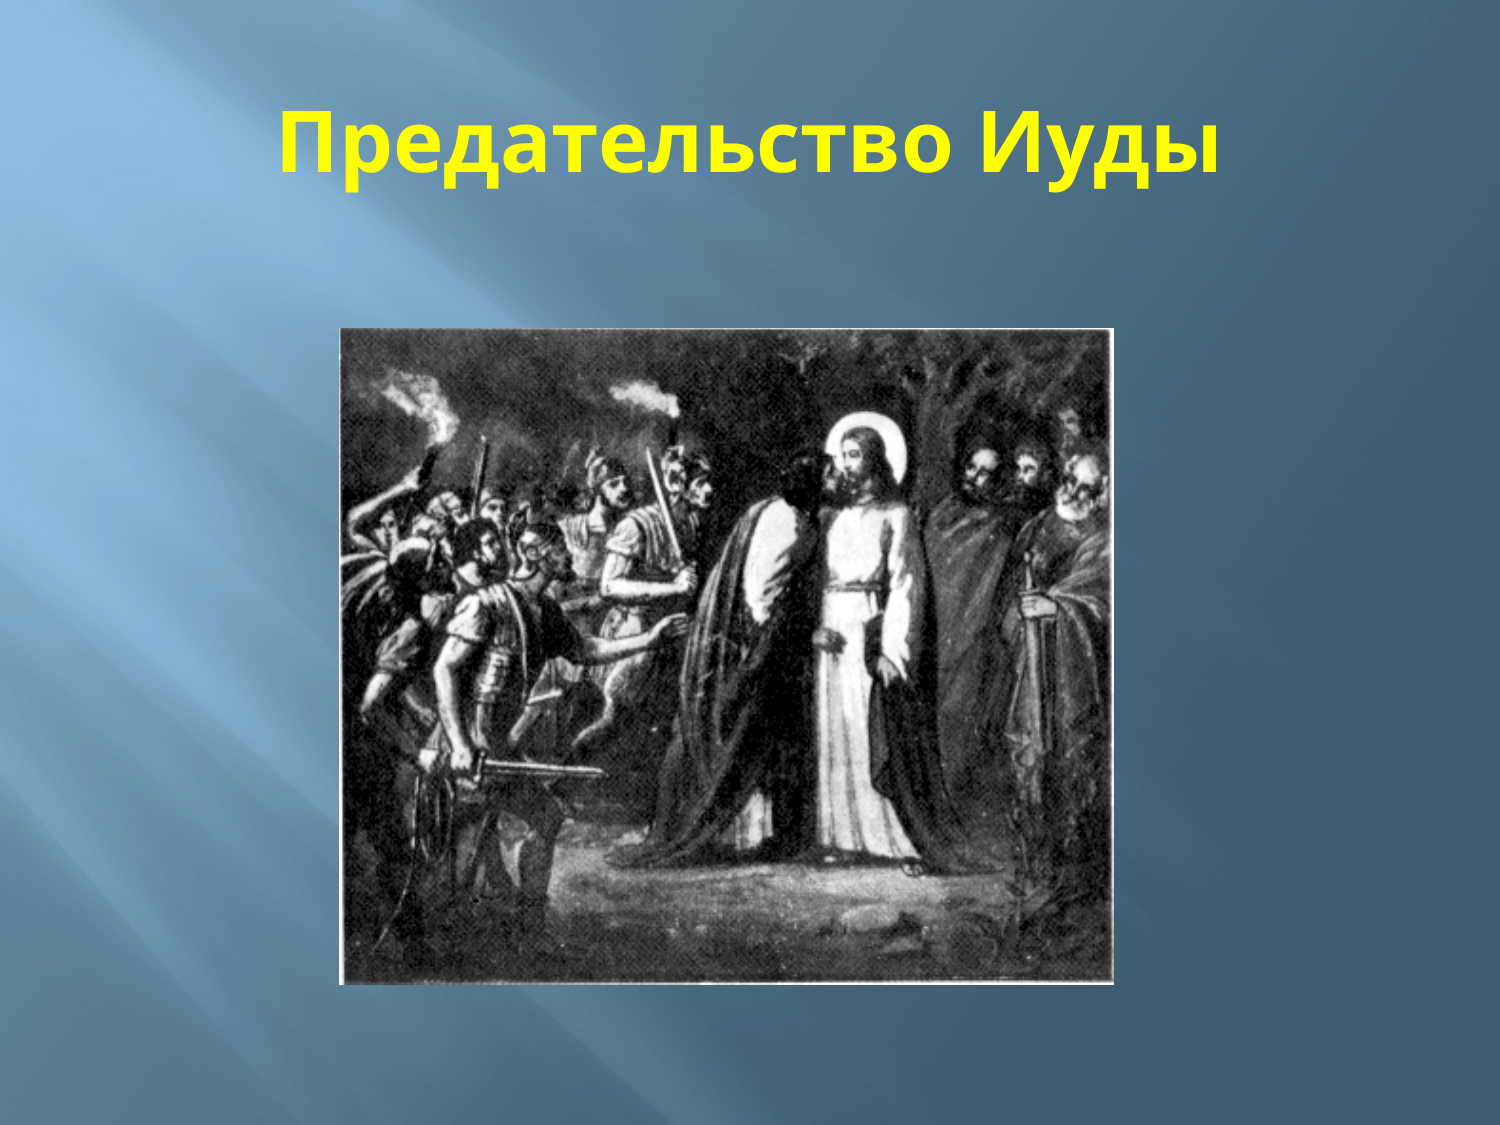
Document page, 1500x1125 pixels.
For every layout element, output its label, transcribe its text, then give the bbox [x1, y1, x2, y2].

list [339, 327, 1114, 985]
title Предательство Иуды [75, 45, 1425, 233]
